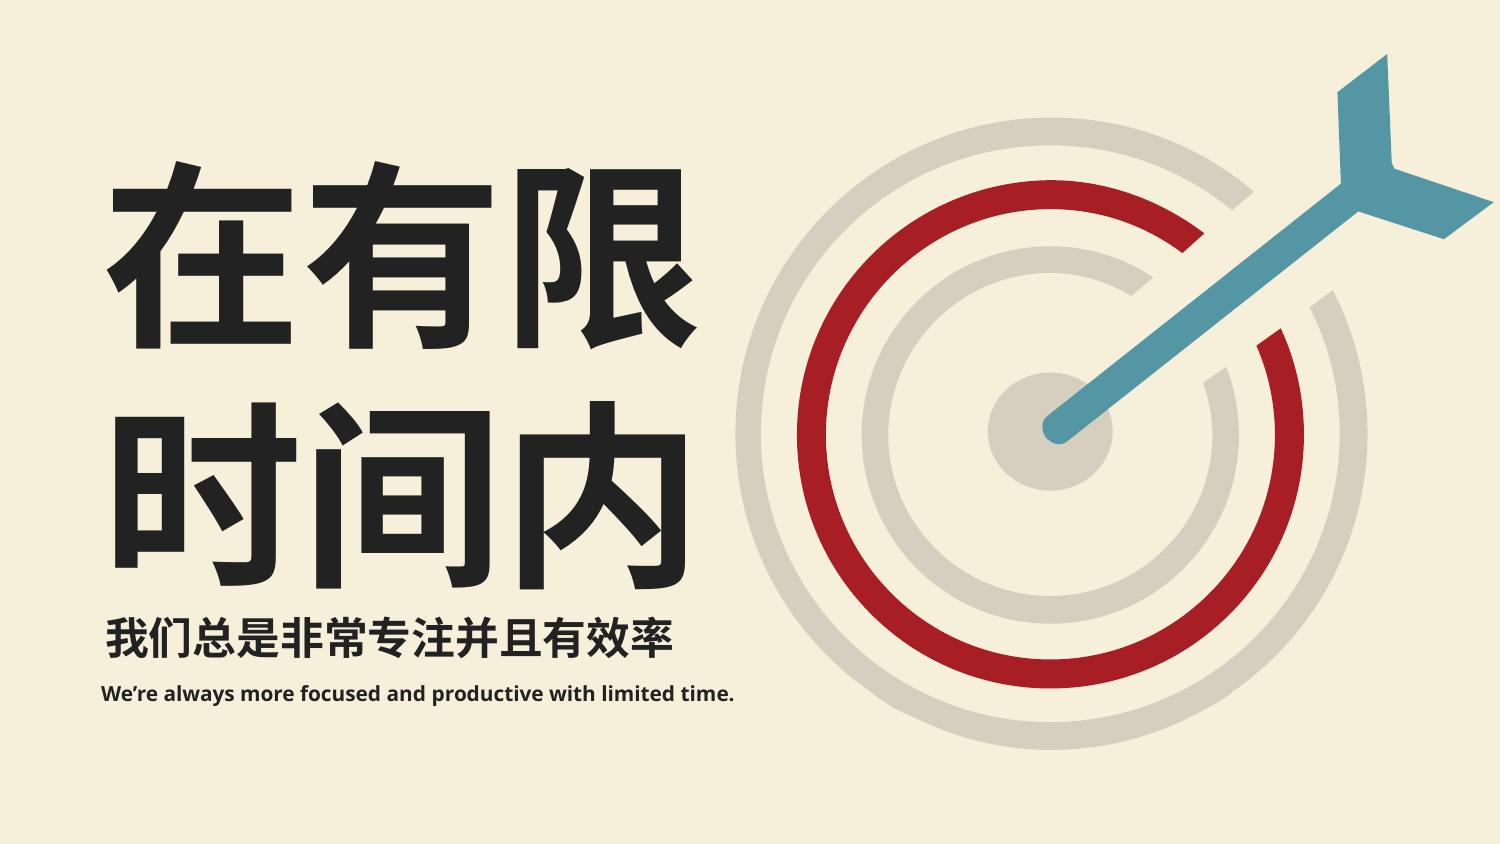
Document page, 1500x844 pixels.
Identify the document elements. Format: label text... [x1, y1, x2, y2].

text_box 我们总是非常专注并且有效率 [90, 603, 689, 671]
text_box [734, 53, 1495, 751]
text_box 在有限 时间内 [88, 123, 723, 619]
text_box We’re always more focused and productive with limited time. [86, 672, 730, 713]
